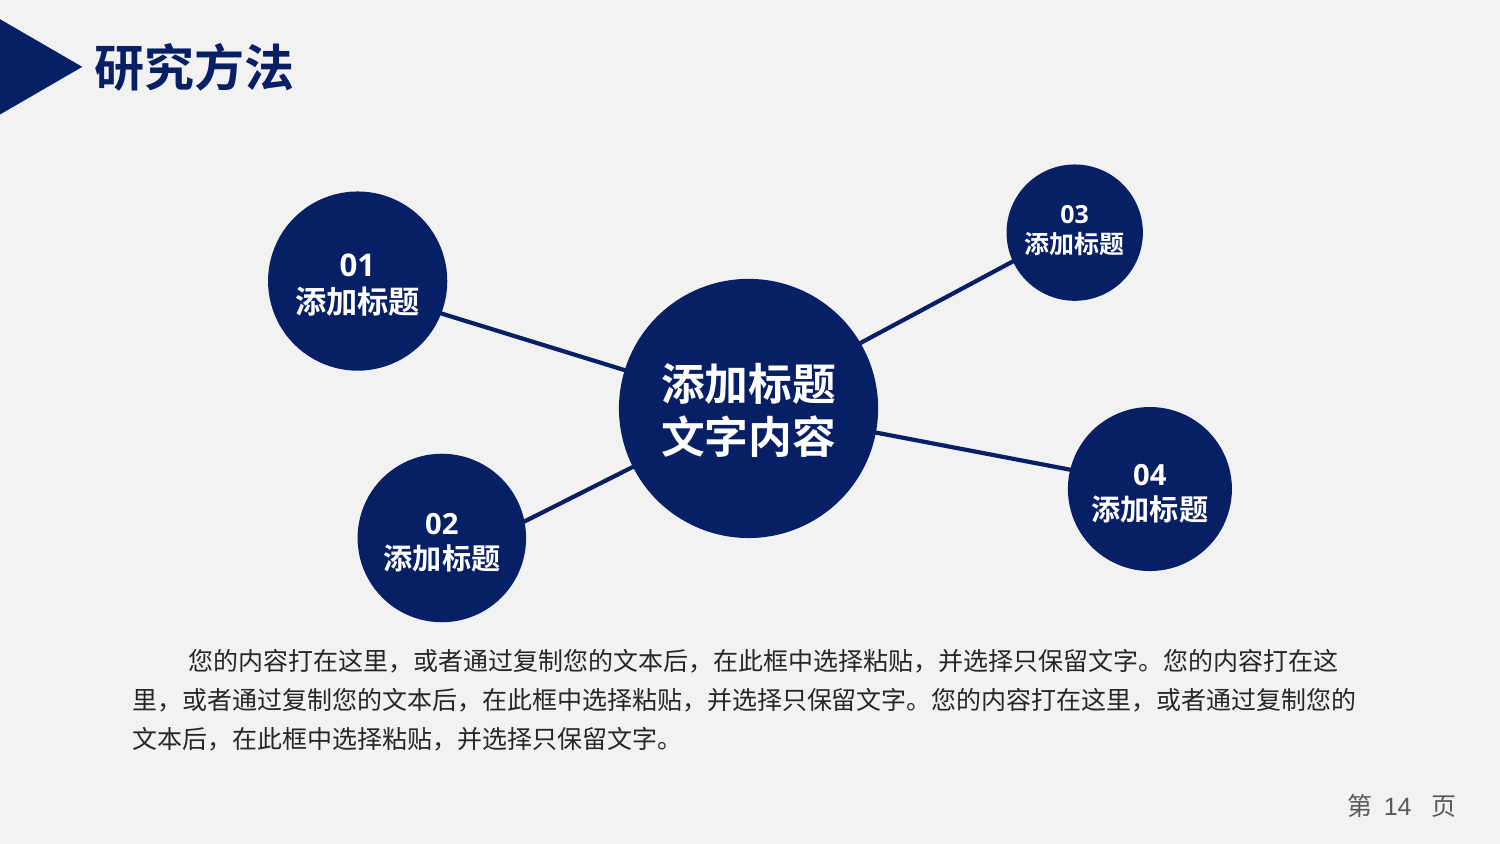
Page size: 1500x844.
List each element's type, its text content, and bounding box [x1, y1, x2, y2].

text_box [315, 453, 568, 623]
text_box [879, 406, 1027, 485]
text_box 您的内容打在这里，或者通过复制您的文本后，在此框中选择粘贴，并选择只保留文字。您的内容打在这里，或者通过复制您的文本后，在此框中选择粘贴，并选择只保留文字。您的内容打在这里，或者通过复制您的文本后，在此框中选择粘贴，并选择只保留文字。 [121, 630, 1374, 759]
text_box 研究方法 [79, 29, 310, 105]
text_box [411, 304, 618, 407]
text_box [972, 164, 1177, 301]
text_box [504, 410, 618, 532]
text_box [1027, 406, 1273, 572]
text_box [618, 278, 879, 539]
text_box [223, 191, 492, 371]
text_box [0, 19, 83, 115]
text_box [734, 242, 1049, 406]
